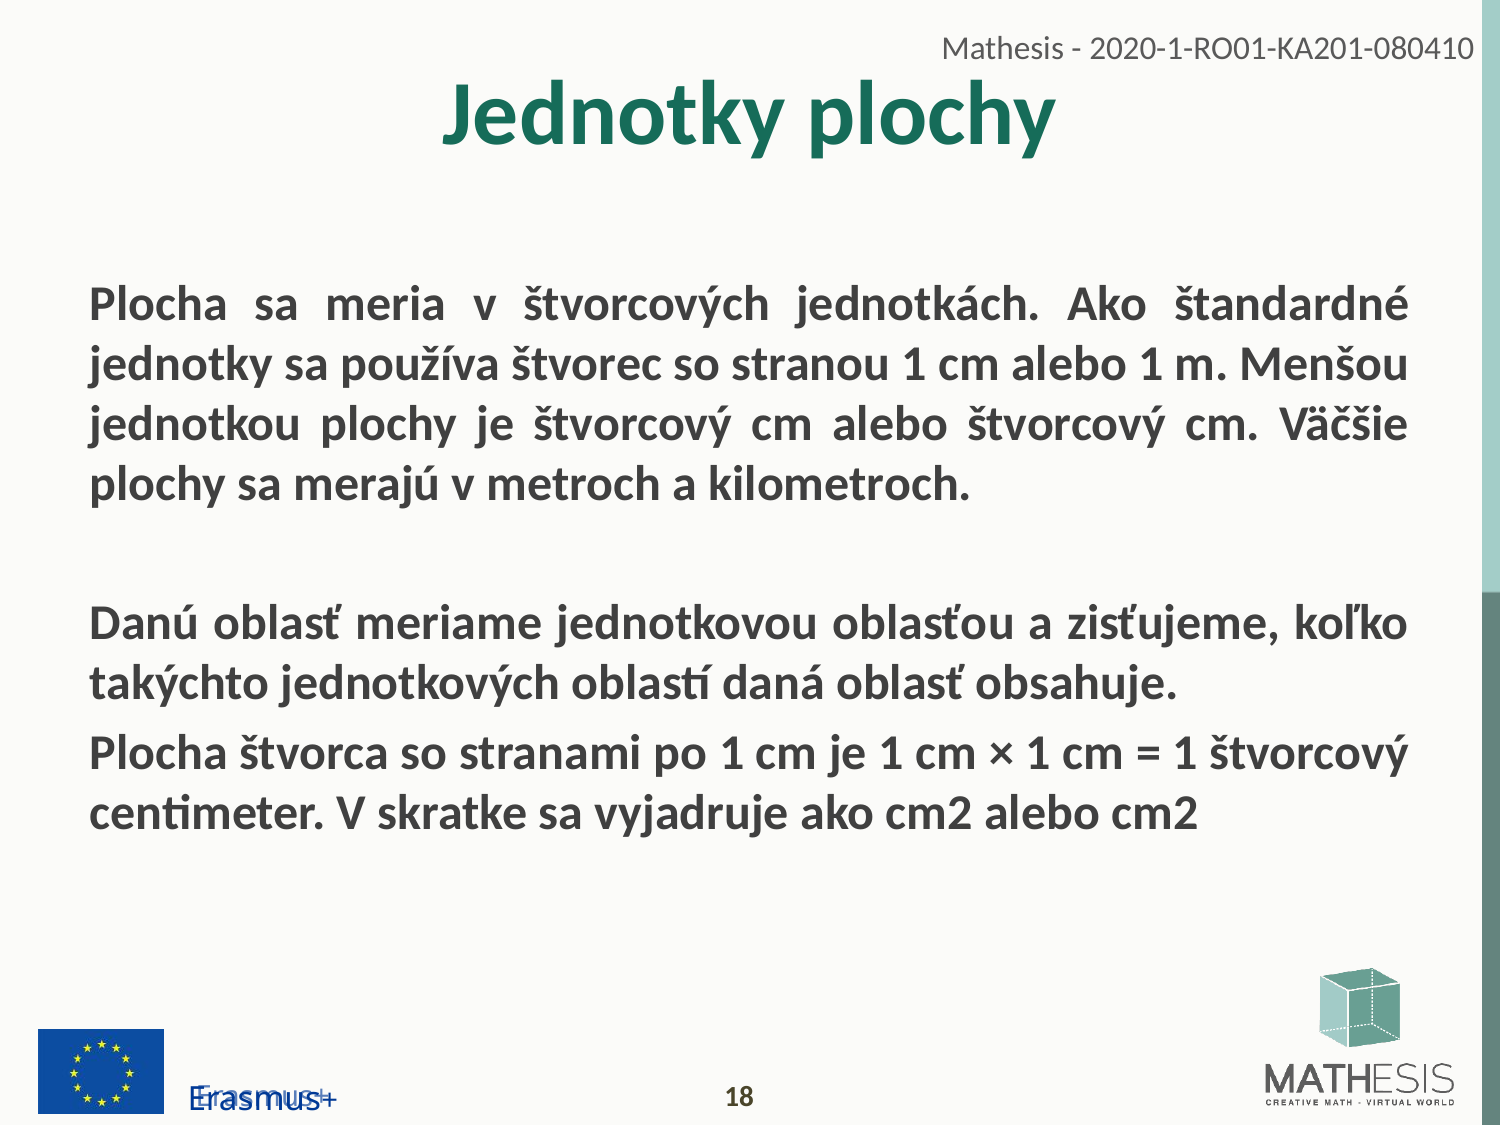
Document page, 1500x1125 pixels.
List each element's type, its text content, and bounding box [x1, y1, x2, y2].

picture [38, 1029, 164, 1114]
list Plocha sa meria v štvorcových jednotkách. Ako štandardné jednotky sa používa štvorec so stranou 1 cm alebo 1 m. Menšou jednotkou plochy je štvorcový cm alebo štvorcový cm. Väčšie plochy sa merajú v metroch a kilometroch. Danú oblasť meriame jednotkovou oblasťou a zisťujeme, koľko takýchto jednotkových oblastí daná oblasť obsahuje. Plocha štvorca so stranami po 1 cm je 1 cm × 1 cm = 1 štvorcový centimeter. V skratke sa vyjadruje ako cm2 alebo cm2 [75, 262, 1425, 1005]
title Jednotky plochy [75, 45, 1425, 233]
